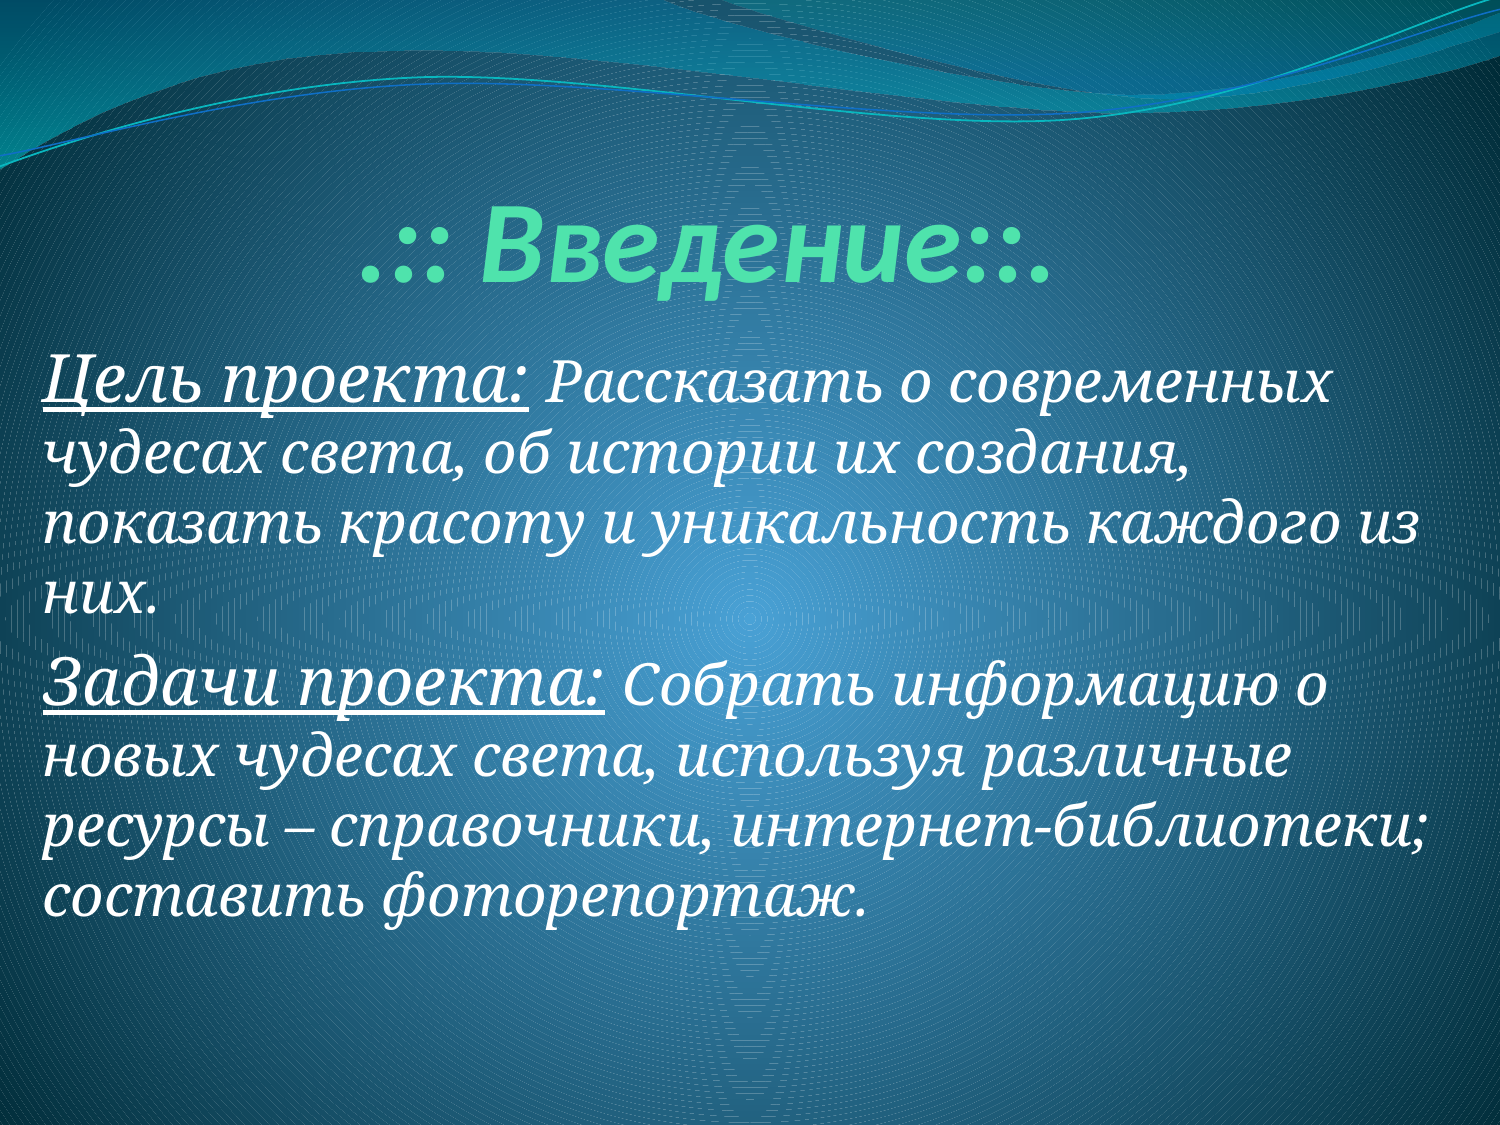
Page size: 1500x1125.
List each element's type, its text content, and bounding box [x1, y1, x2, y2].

title .:: Введение::. [70, 82, 1346, 306]
list Цель проекта: Рассказать о современных чудесах света, об истории их создания, показать красоту и уникальность каждого из них. Задачи проекта: Собрать информацию о новых чудесах света, используя различные ресурсы – справочники, интернет-библиотеки; составить фоторепортаж. [35, 328, 1465, 1090]
